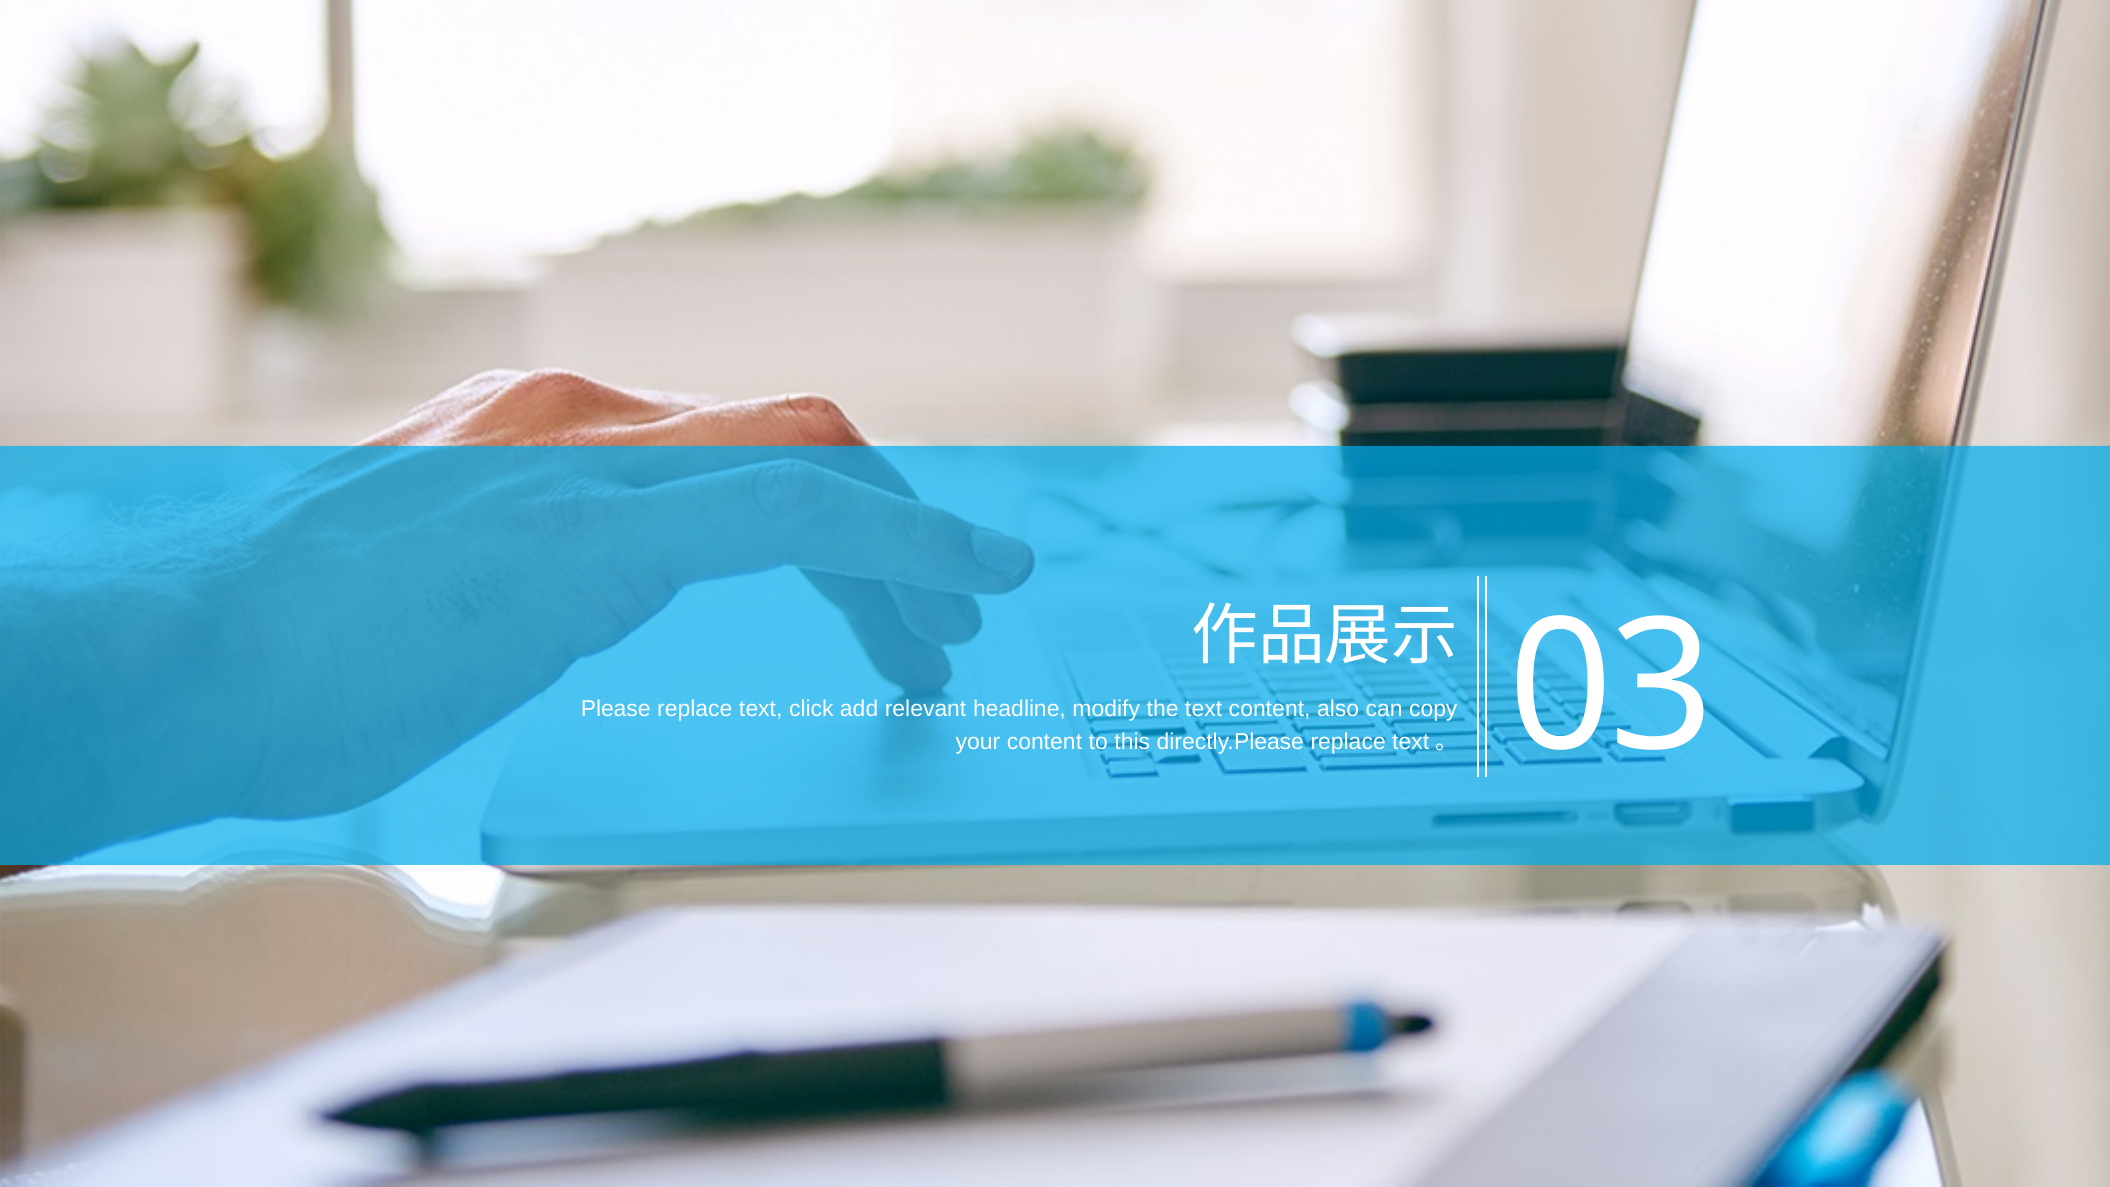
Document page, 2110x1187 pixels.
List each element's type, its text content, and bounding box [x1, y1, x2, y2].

text_box [0, 445, 2110, 866]
text_box 03 [1500, 561, 1722, 789]
text_box [0, 866, 2110, 1187]
text_box Please replace text, click add relevant headline, modify the text content, also can copy your content to this directly.Please replace text。 [547, 684, 1466, 758]
text_box 作品展示 [1054, 588, 1466, 676]
text_box [0, 0, 2110, 445]
